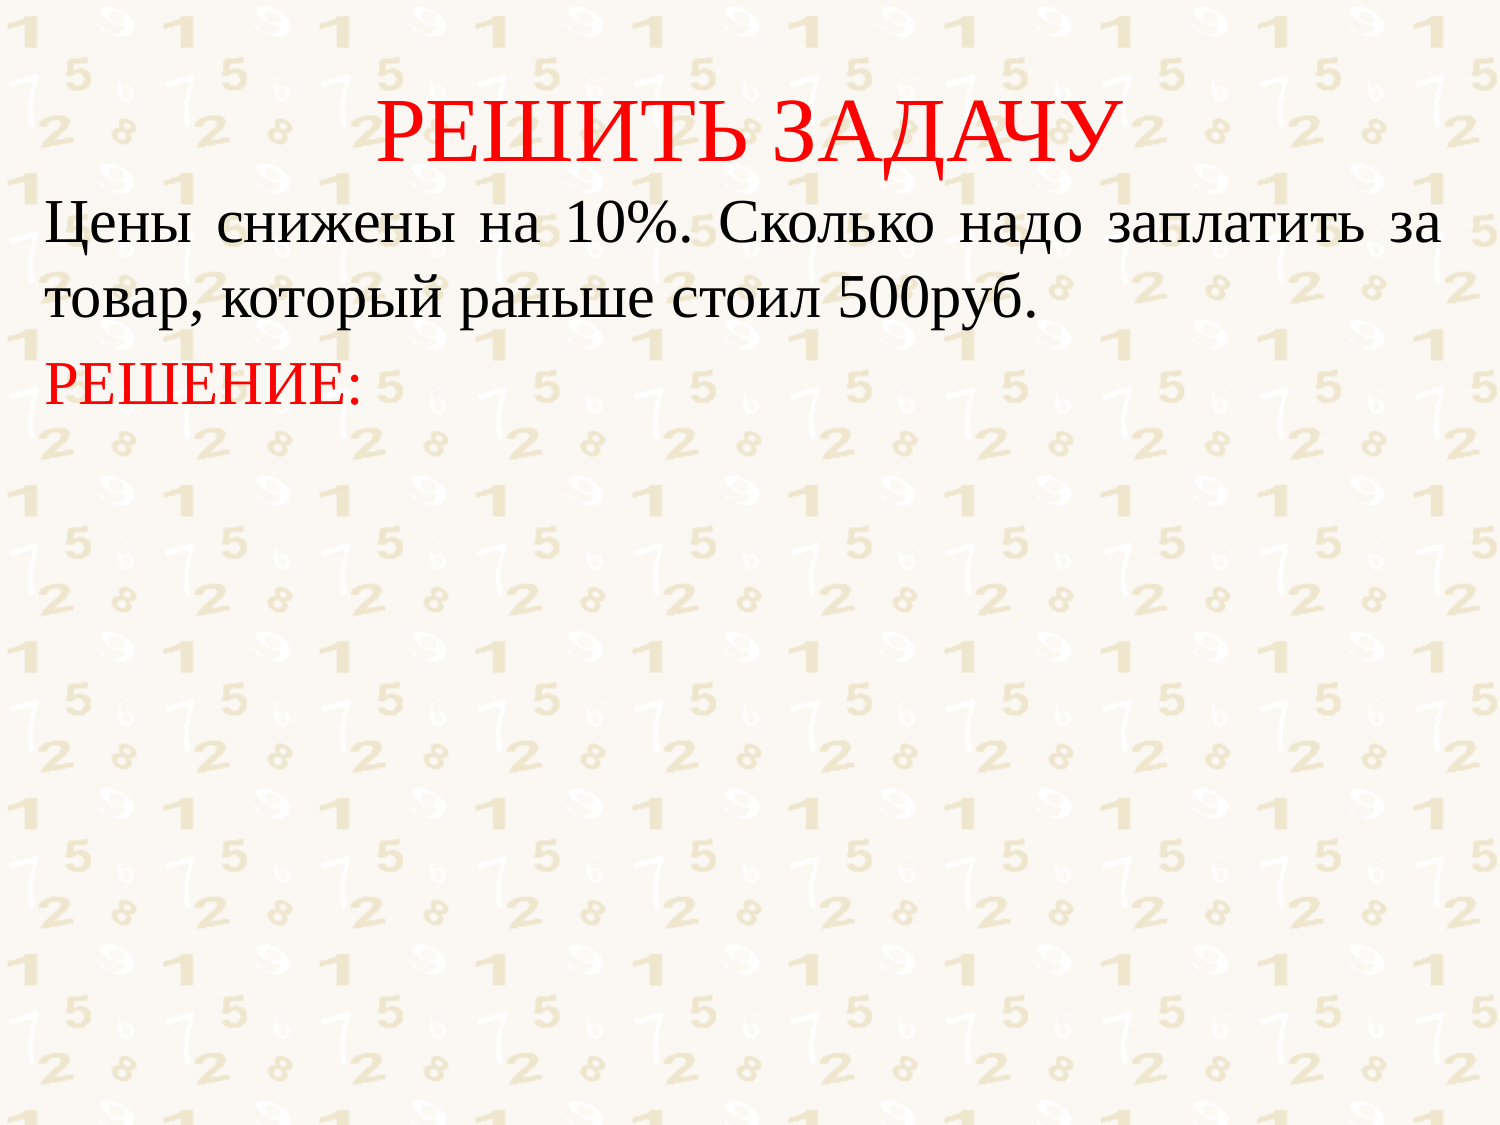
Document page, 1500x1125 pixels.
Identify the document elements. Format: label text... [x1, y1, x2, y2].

title РЕШИТЬ ЗАДАЧУ [112, 30, 1388, 172]
picture [0, 0, 1500, 1125]
list Цены снижены на 10%. Сколько надо заплатить за товар, который раньше стоил 500руб. РЕШЕНИЕ: [29, 172, 1459, 848]
